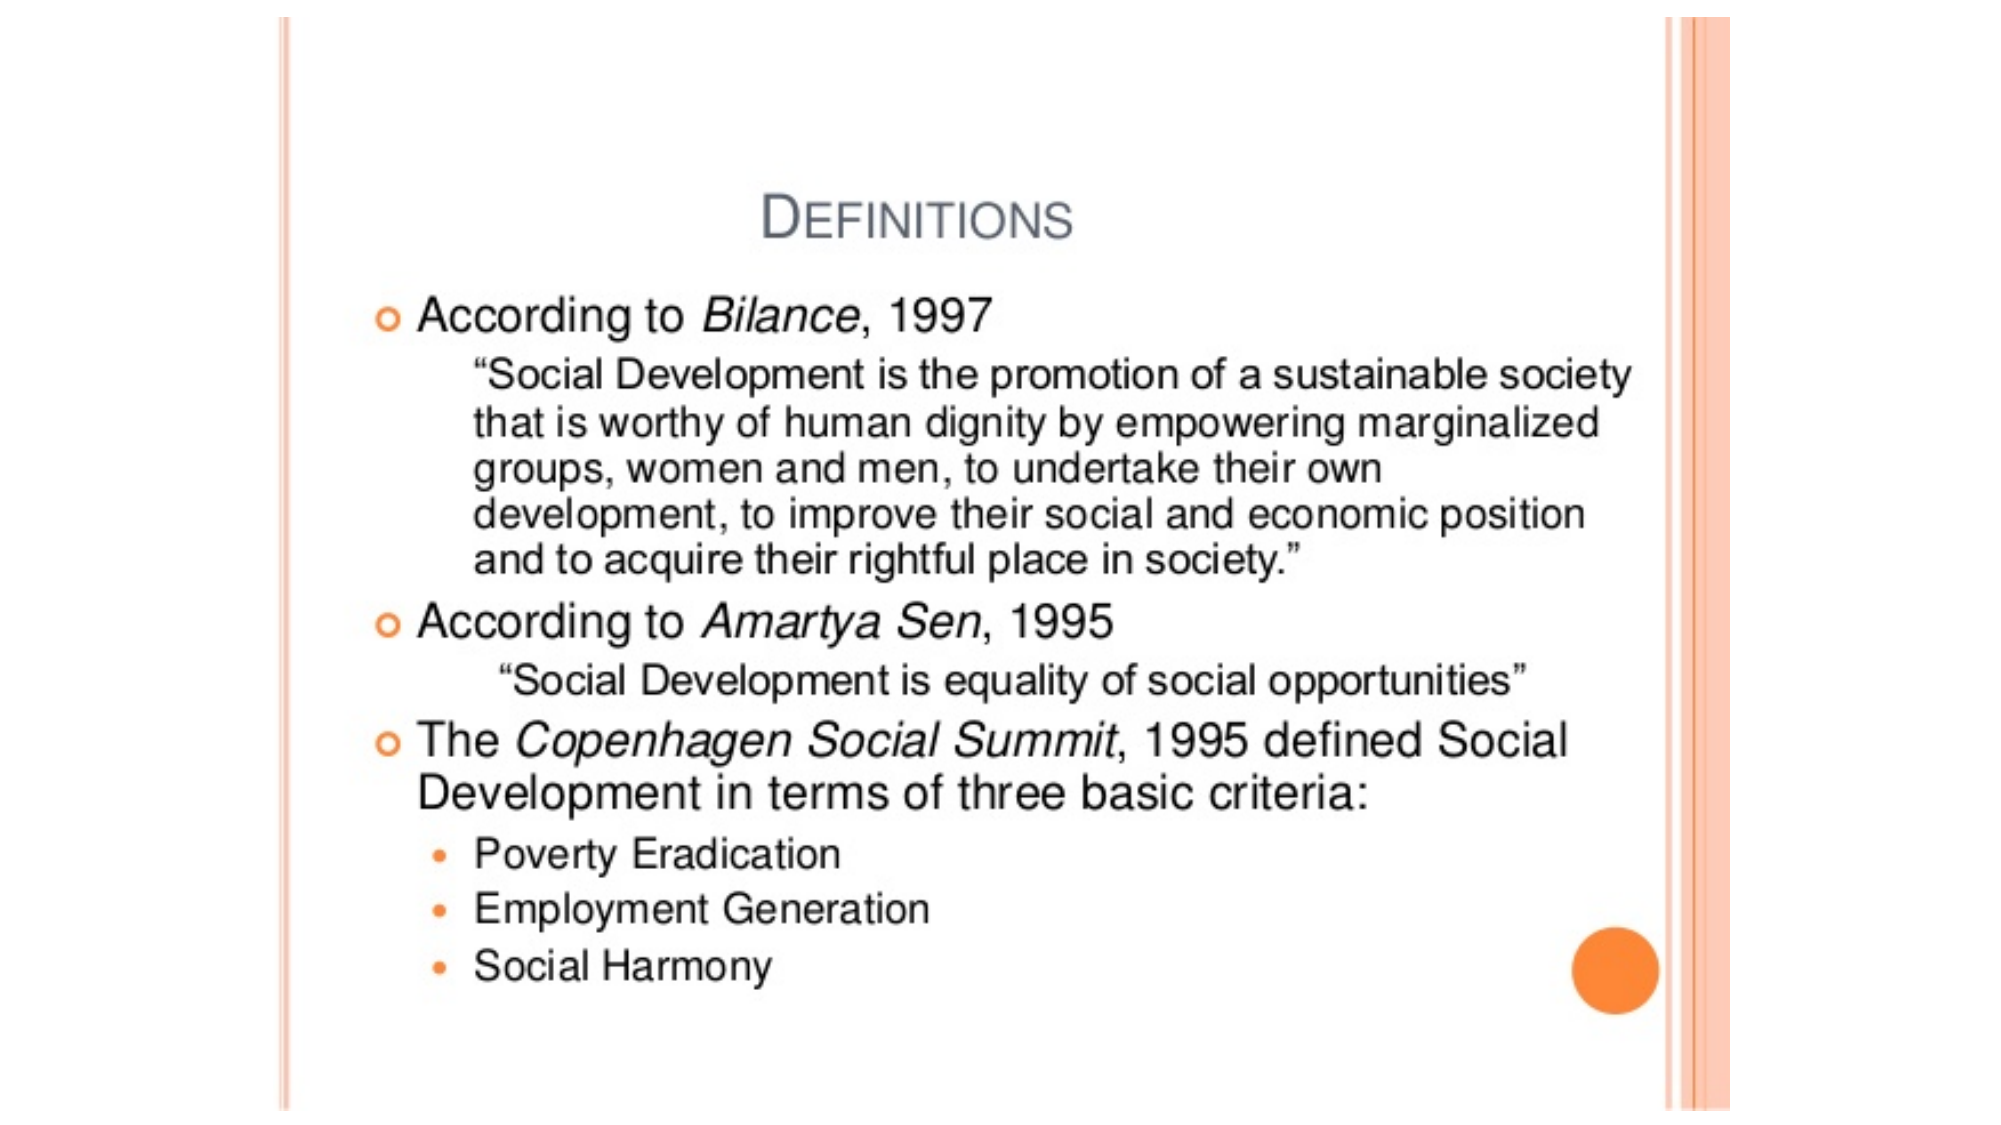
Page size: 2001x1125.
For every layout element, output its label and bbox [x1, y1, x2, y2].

picture [273, 17, 1730, 1111]
